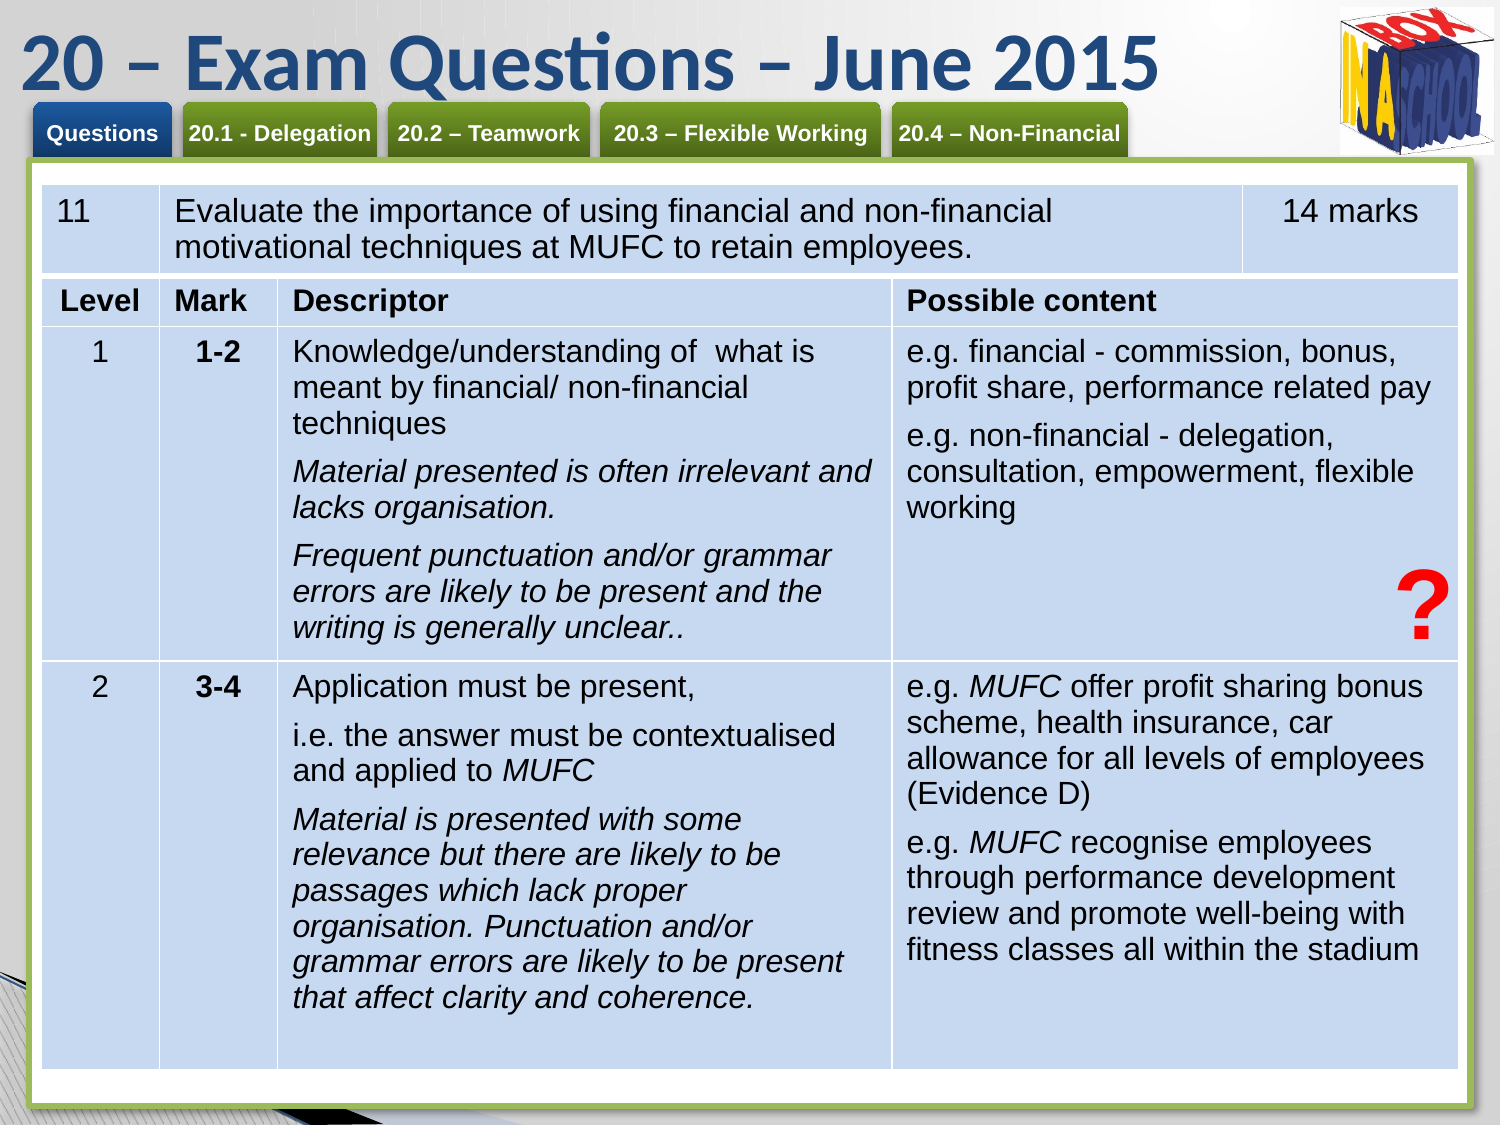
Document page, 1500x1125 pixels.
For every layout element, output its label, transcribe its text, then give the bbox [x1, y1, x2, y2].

table_cell Descriptor [278, 279, 891, 326]
table_cell 1 [42, 327, 159, 660]
table_header 11 [42, 185, 159, 273]
table_cell 1-2 [160, 327, 277, 660]
picture [1340, 7, 1495, 155]
table_cell Application must be present, i.e. the answer must be contextualised and applied to MUFC Material is presented with some relevance but there are likely to be passages which lack proper organisation. Punctuation and/or grammar errors are likely to be present that affect clarity and coherence. [278, 662, 891, 1069]
table_cell e.g. MUFC offer profit sharing bonus scheme, health insurance, car allowance for all levels of employees (Evidence D) e.g. MUFC recognise employees through performance development review and promote well-being with fitness classes all within the stadium [893, 662, 1458, 1069]
table_cell Knowledge/understanding of what is meant by financial/ non-financial techniques Material presented is often irrelevant and lacks organisation. Frequent punctuation and/or grammar errors are likely to be present and the writing is generally unclear.. [278, 327, 891, 660]
table_cell Mark [160, 279, 277, 326]
table_cell 3-4 [160, 662, 277, 1069]
table_cell 2 [42, 662, 159, 1069]
table_header 14 marks [1243, 185, 1458, 273]
table_cell Level [42, 279, 159, 326]
title 20 – Exam Questions – June 2015 [5, 11, 1270, 102]
table_header Evaluate the importance of using financial and non-financial motivational techniques at MUFC to retain employees. [160, 185, 1242, 273]
table_cell Possible content [893, 279, 1458, 326]
text_box ? [1379, 532, 1470, 668]
picture [281, 1114, 303, 1125]
table_cell e.g. financial - commission, bonus, profit share, performance related pay e.g. non-financial - delegation, consultation, empowerment, flexible working [893, 327, 1458, 660]
